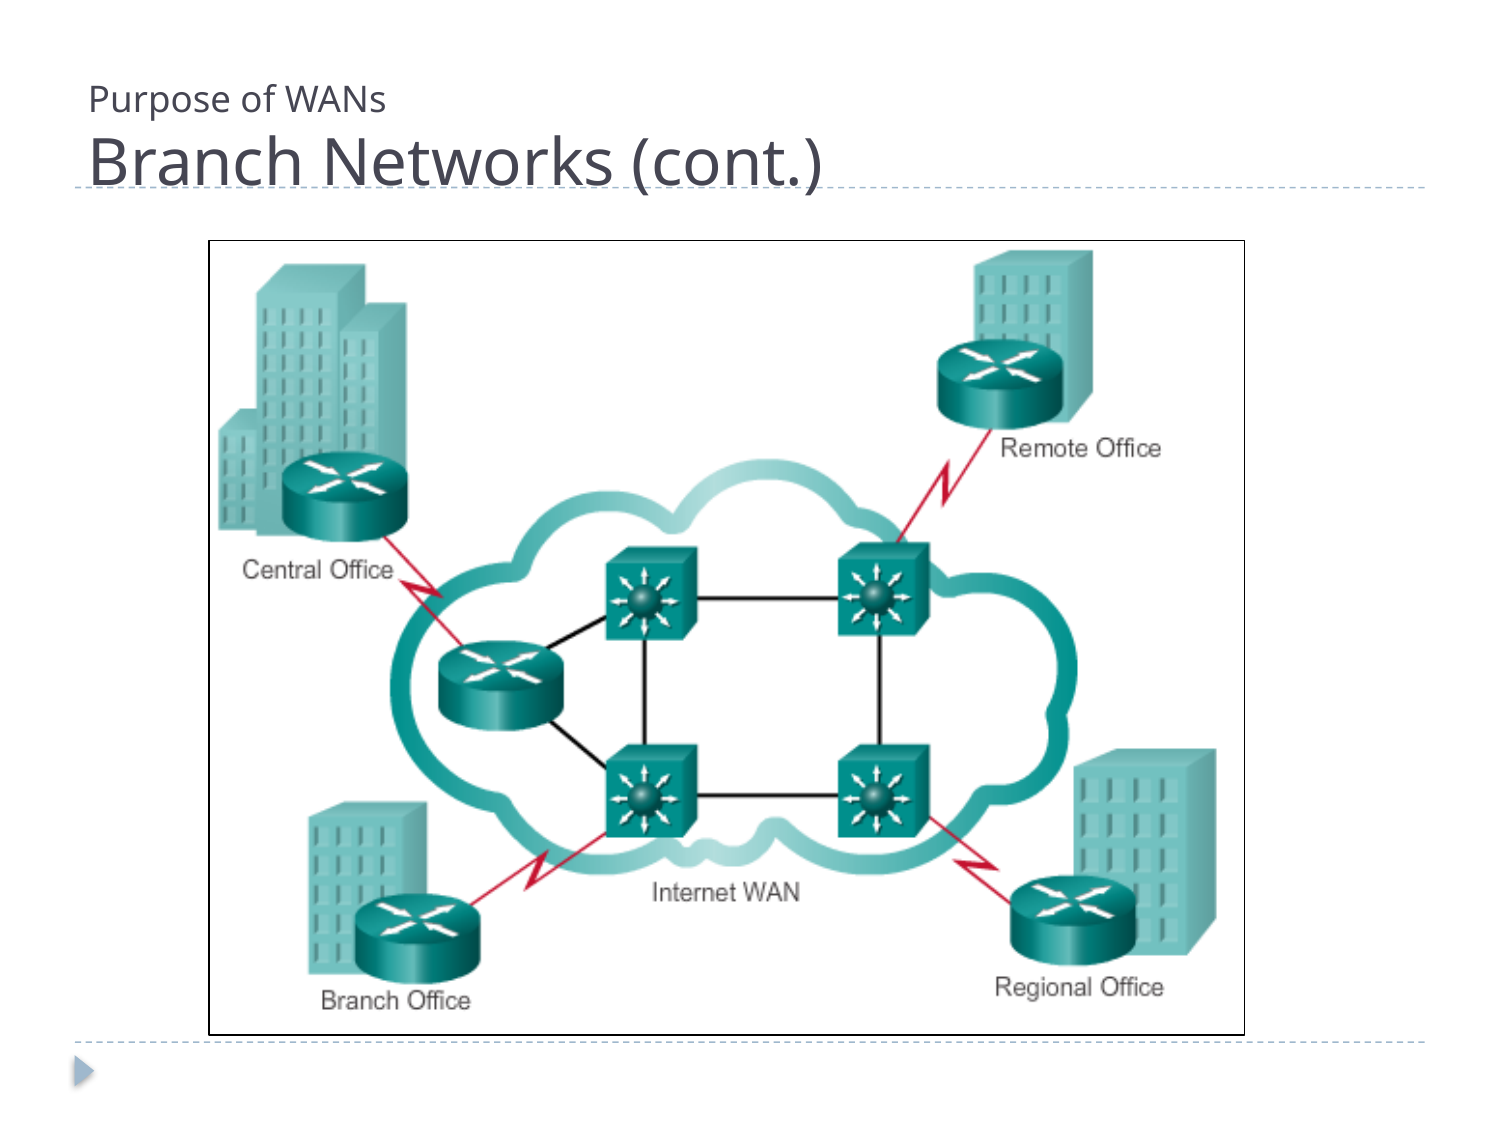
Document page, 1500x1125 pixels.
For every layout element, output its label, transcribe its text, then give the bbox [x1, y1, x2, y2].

title Purpose of WANs Branch Networks (cont.) [73, 68, 1410, 206]
picture [209, 241, 1244, 1035]
